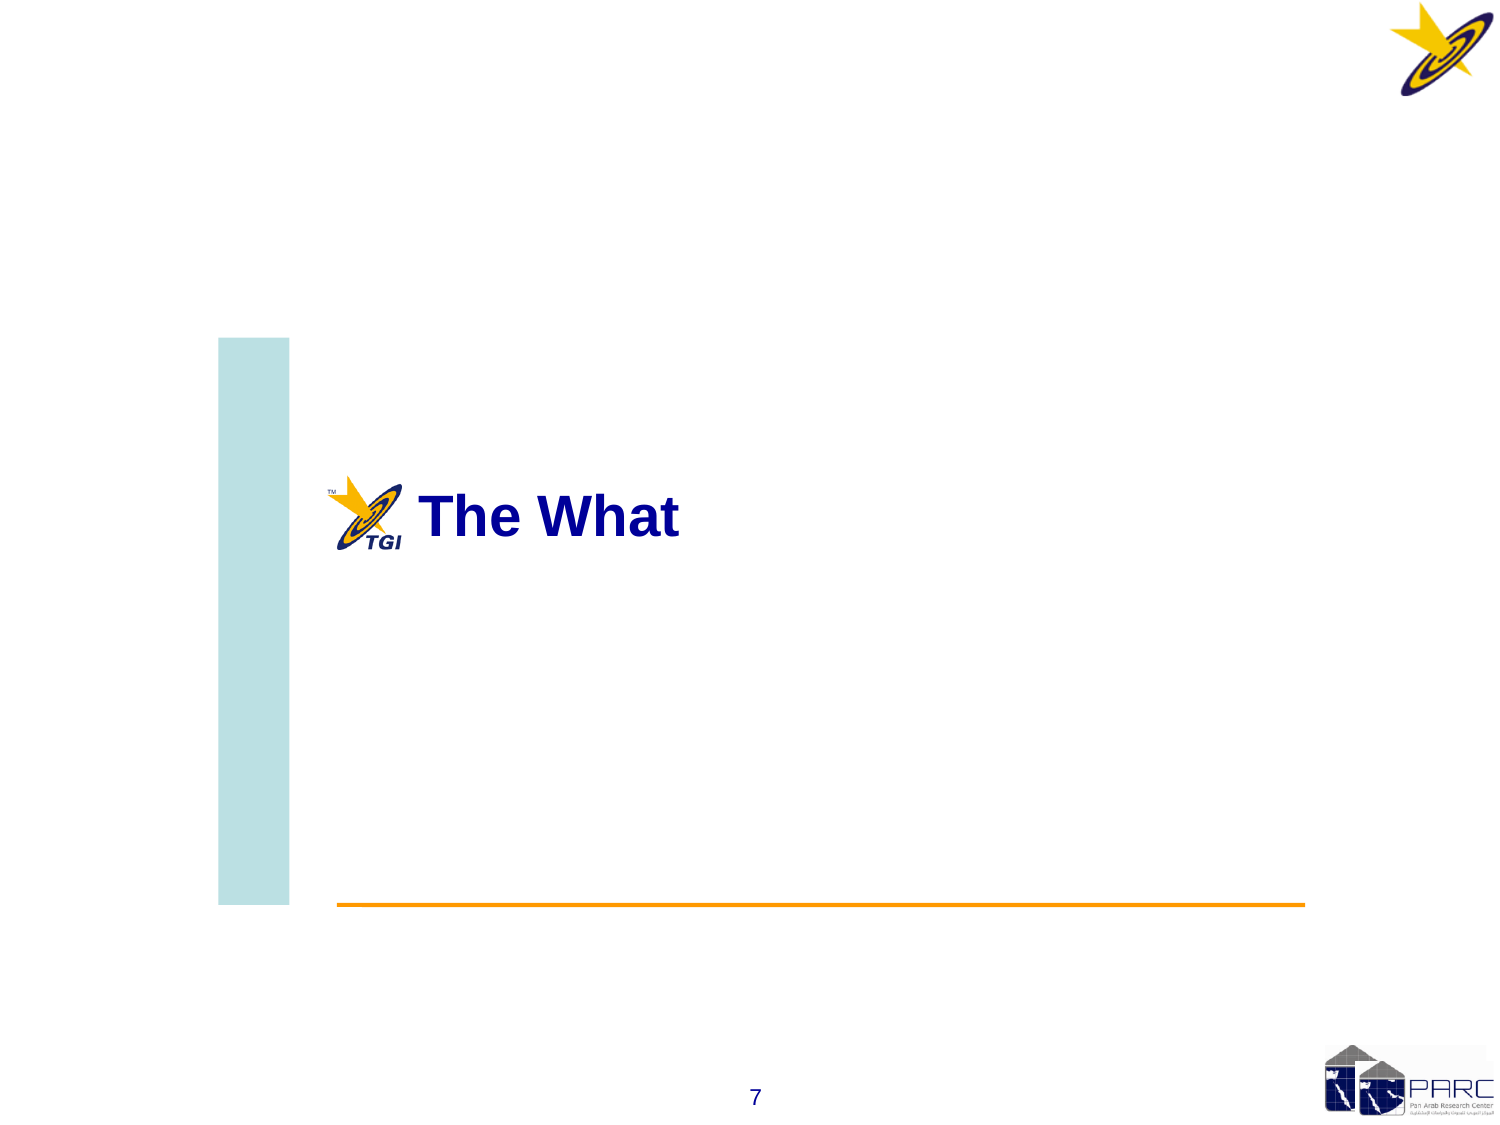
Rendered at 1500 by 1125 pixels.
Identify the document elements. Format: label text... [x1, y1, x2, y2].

list The What [312, 400, 1251, 726]
text_box [218, 337, 290, 905]
picture [1385, 0, 1498, 100]
picture [327, 475, 402, 550]
picture [1320, 1045, 1500, 1122]
text_box 7 [714, 1074, 798, 1118]
